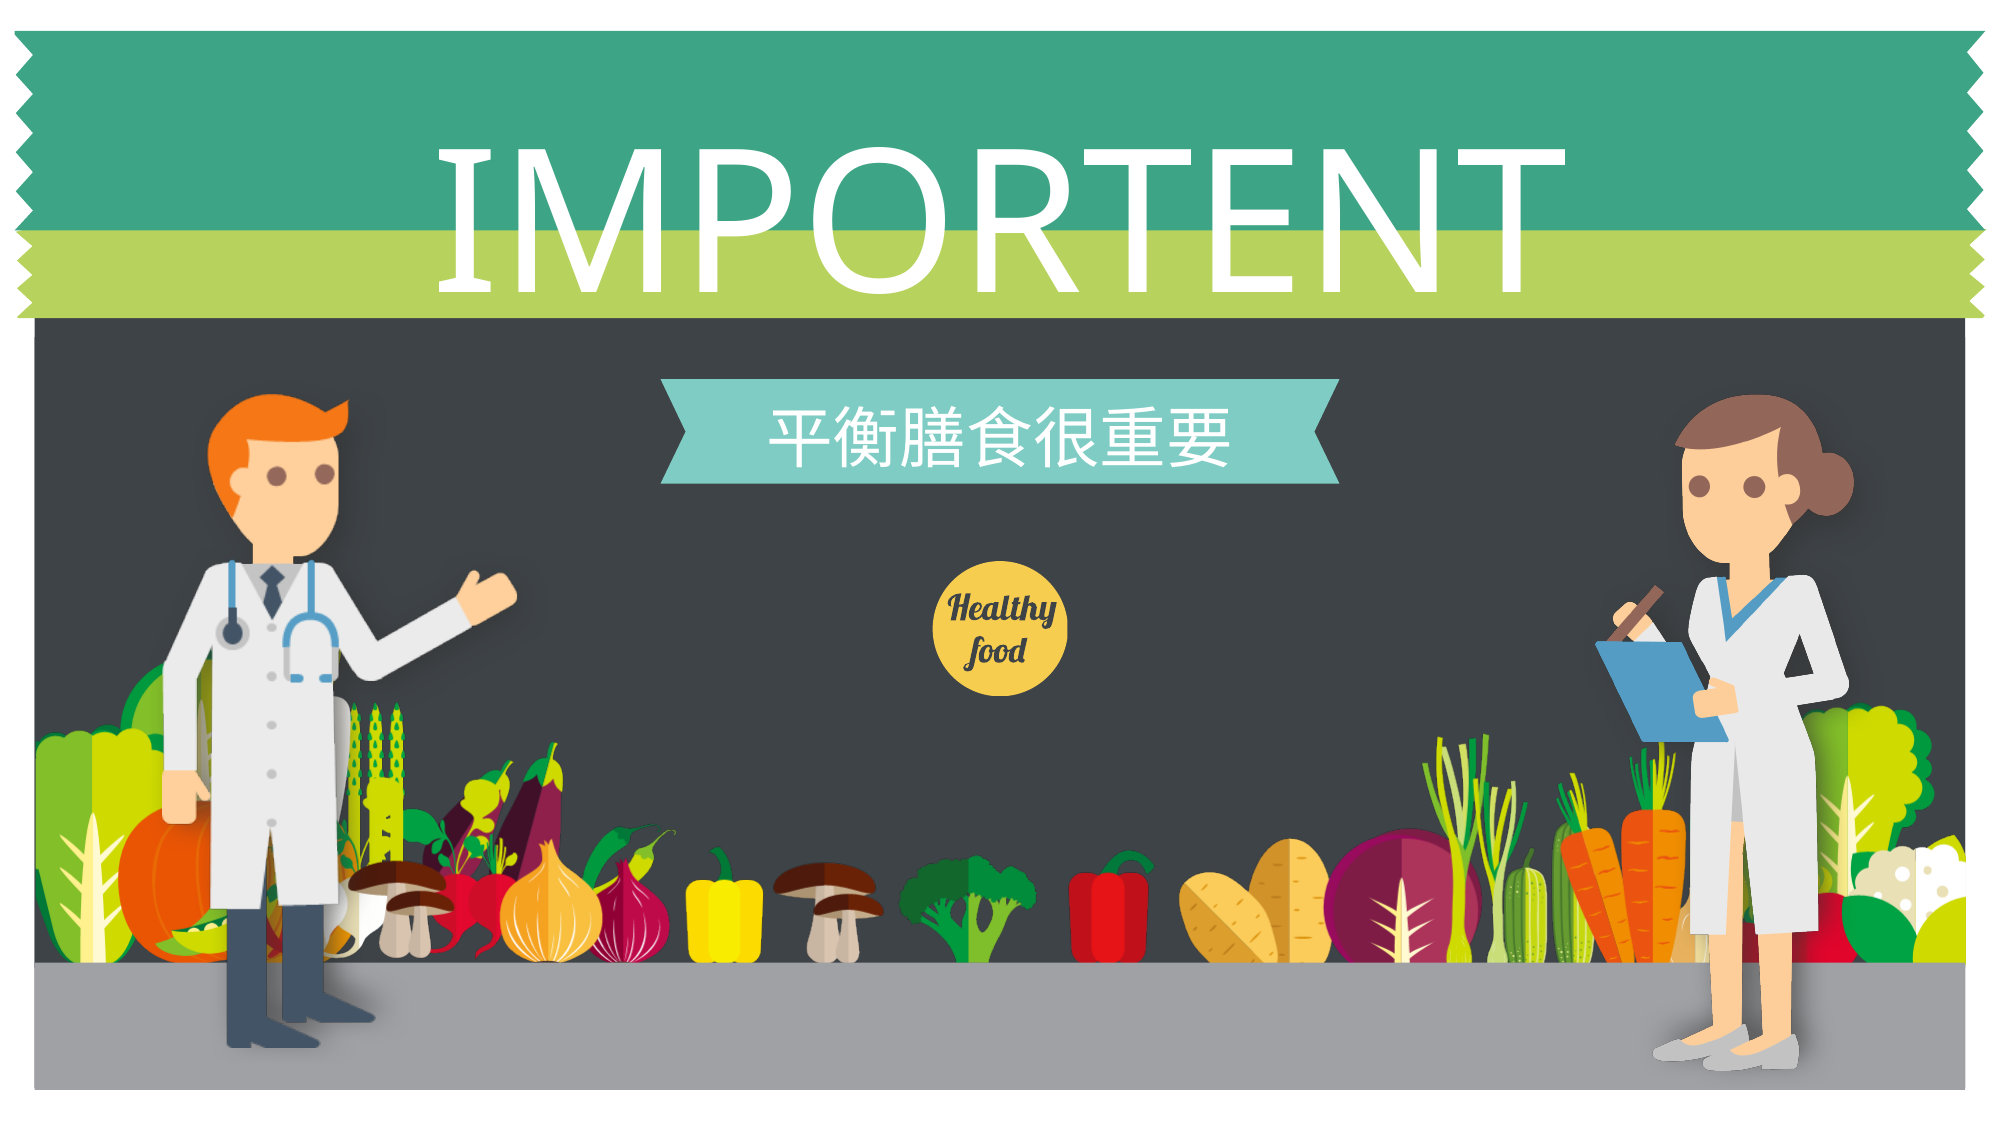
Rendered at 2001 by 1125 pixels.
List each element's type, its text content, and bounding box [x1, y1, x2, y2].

text_box [34, 962, 1966, 1090]
text_box [14, 30, 1986, 231]
text_box [15, 231, 416, 319]
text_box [660, 379, 1340, 485]
text_box [34, 337, 1966, 962]
picture [35, 394, 1993, 1071]
text_box IMPORTENT [416, 85, 1584, 340]
text_box [1584, 231, 1985, 319]
